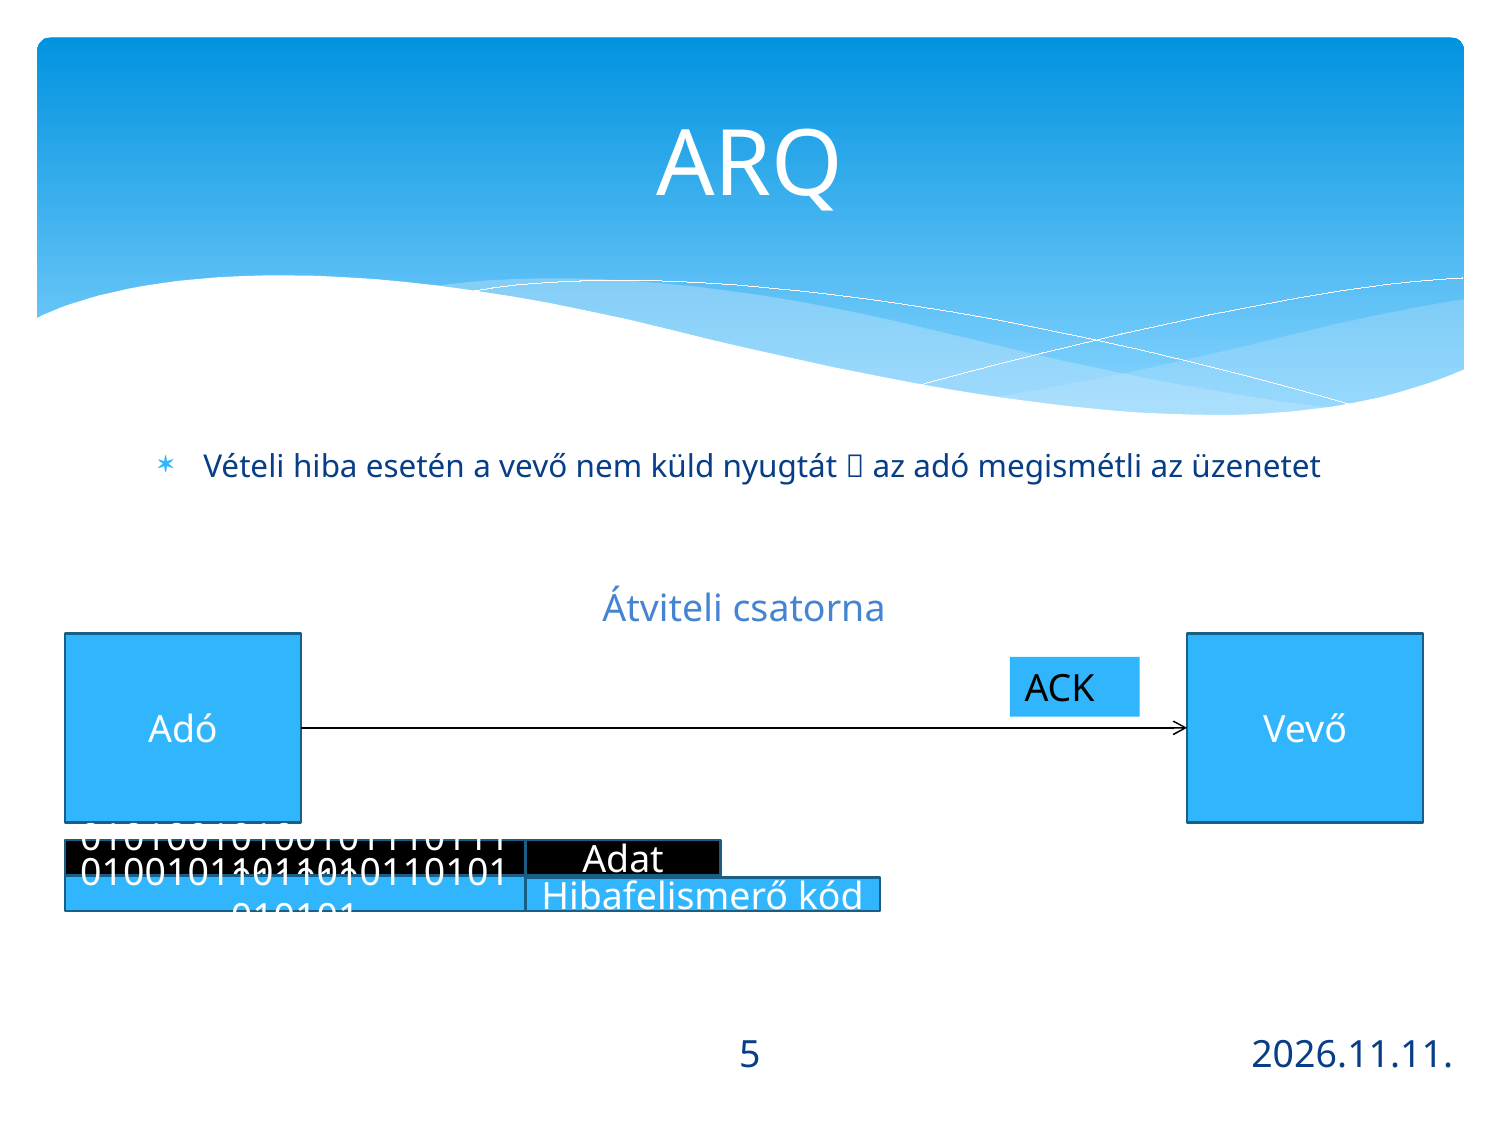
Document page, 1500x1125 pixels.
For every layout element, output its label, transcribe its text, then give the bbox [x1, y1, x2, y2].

title ARQ [75, 55, 1425, 261]
text_box 01010010100101110111011010 [64, 839, 524, 874]
slide_number 5 [654, 1025, 846, 1086]
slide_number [847, 1025, 1469, 1086]
text_box Vevő [1186, 632, 1424, 824]
text_box Hibafelismerő kód [524, 876, 881, 912]
text_box 01001011011010110101010101 [64, 874, 524, 912]
text_box Adat [524, 839, 722, 876]
text_box Átviteli csatorna [568, 576, 920, 637]
list Vételi hiba esetén a vevő nem küld nyugtát  az adó megismétli az üzenetet [143, 438, 1359, 516]
text_box Adó [64, 632, 302, 824]
text_box ACK [1009, 656, 1140, 717]
